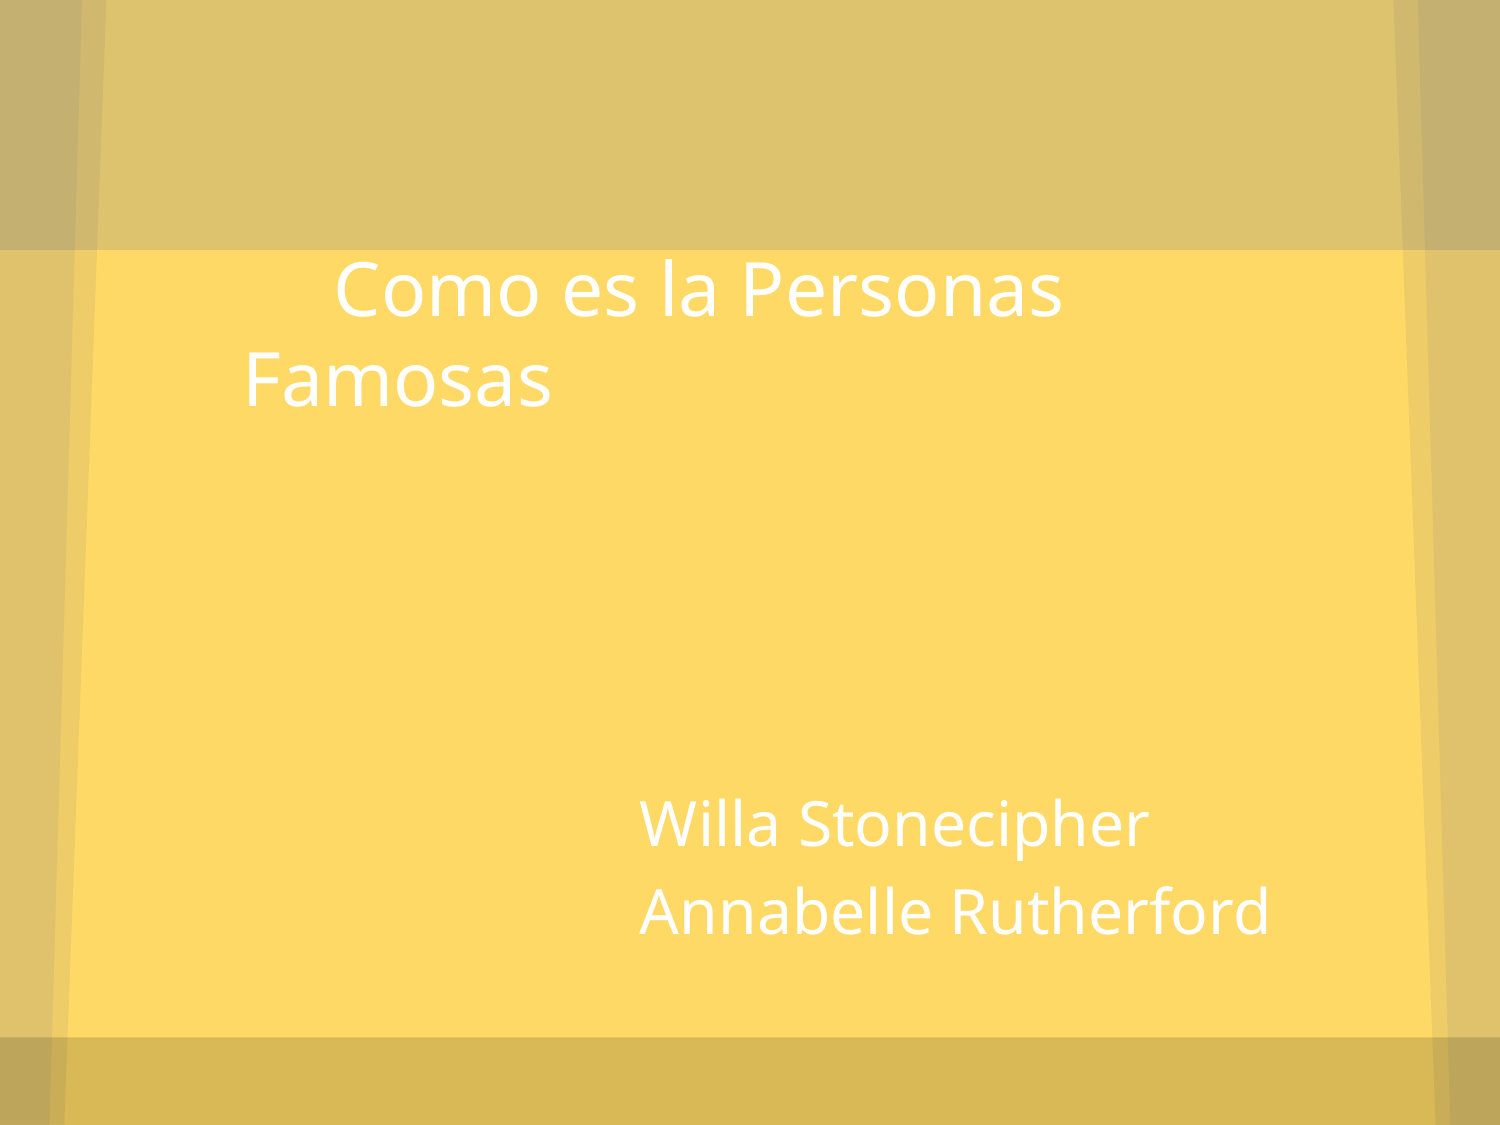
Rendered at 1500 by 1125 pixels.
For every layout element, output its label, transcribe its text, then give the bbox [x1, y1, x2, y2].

list Como es la Personas Famosas Willa Stonecipher Annabelle Rutherford [0, 51, 1382, 1125]
